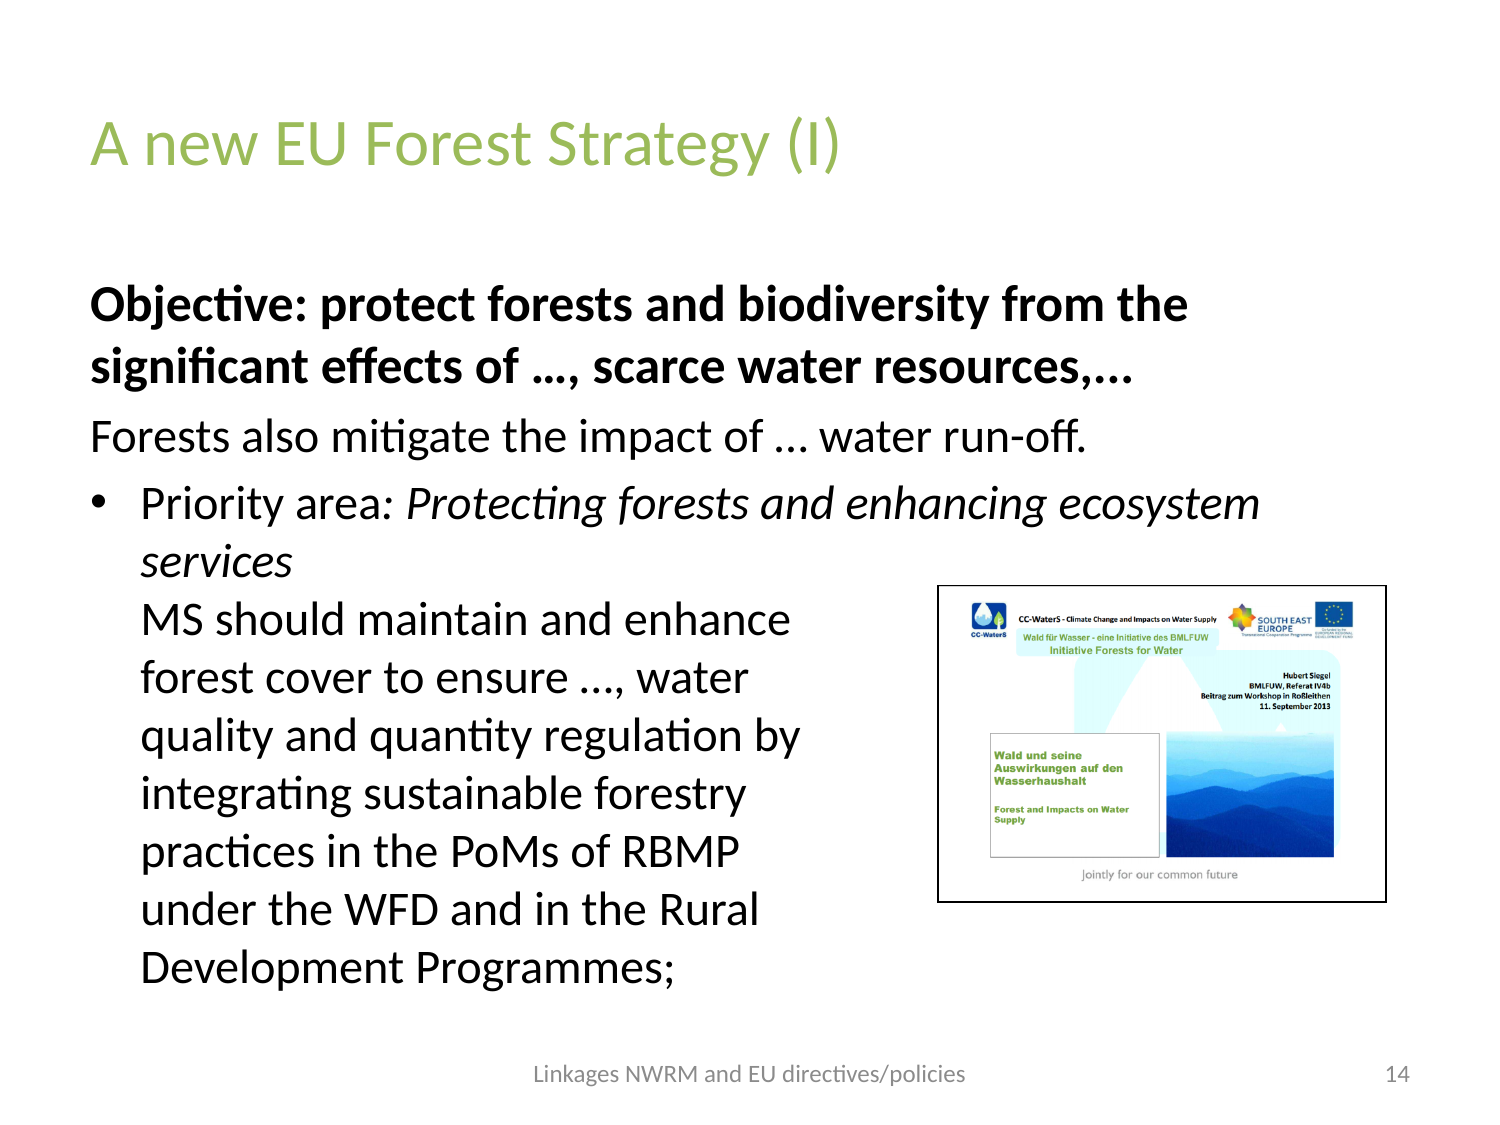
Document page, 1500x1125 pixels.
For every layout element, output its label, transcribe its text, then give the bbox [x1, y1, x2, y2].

picture [938, 585, 1386, 902]
slide_number 14 [1074, 1042, 1425, 1103]
list Objective: protect forests and biodiversity from the significant effects of …, scarce water resources,... Forests also mitigate the impact of … water run-off. Priority area: Protecting forests and enhancing ecosystem services MS should maintain and enhance forest cover to ensure …, water quality and quantity regulation by integrating sustainable forestry practices in the PoMs of RBMP under the WFD and in the Rural Development Programmes; [75, 262, 1425, 1005]
title A new EU Forest Strategy (I) [75, 45, 1425, 233]
footer Linkages NWRM and EU directives/policies [512, 1042, 988, 1103]
